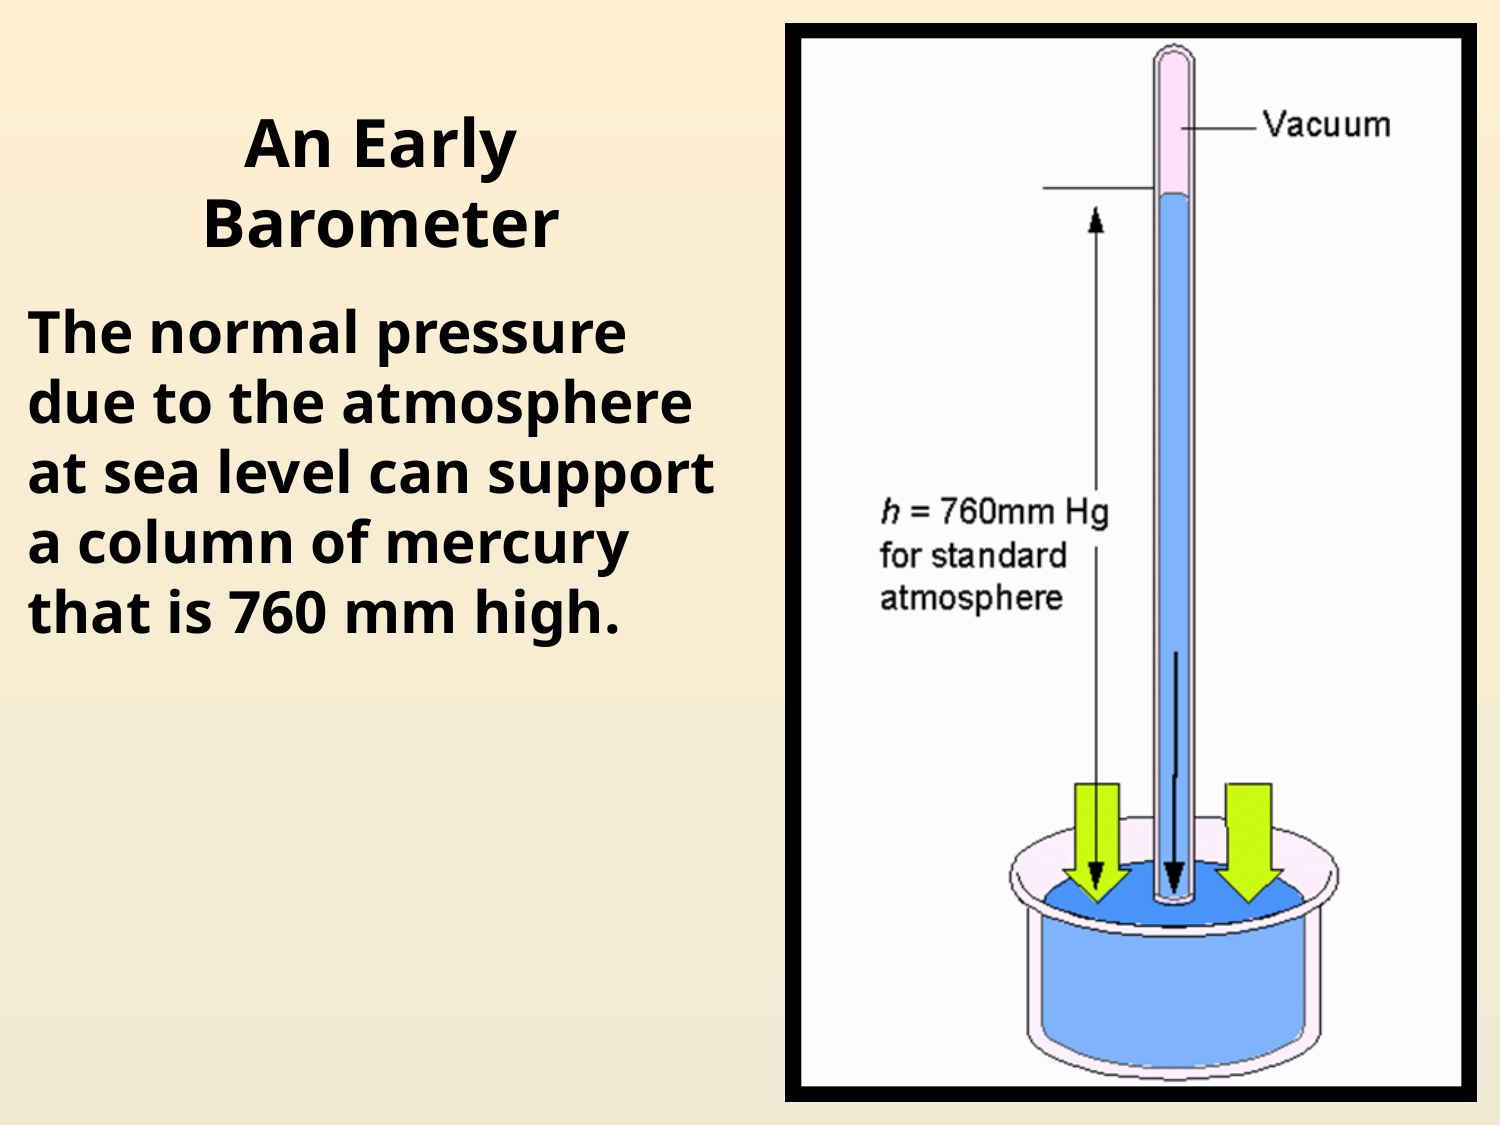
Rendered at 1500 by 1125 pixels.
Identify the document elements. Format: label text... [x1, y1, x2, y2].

text_box The normal pressure due to the atmosphere at sea level can support a column of mercury that is 760 mm high. [12, 287, 763, 653]
title An Early Barometer [74, 87, 688, 276]
picture [799, 37, 1463, 1088]
